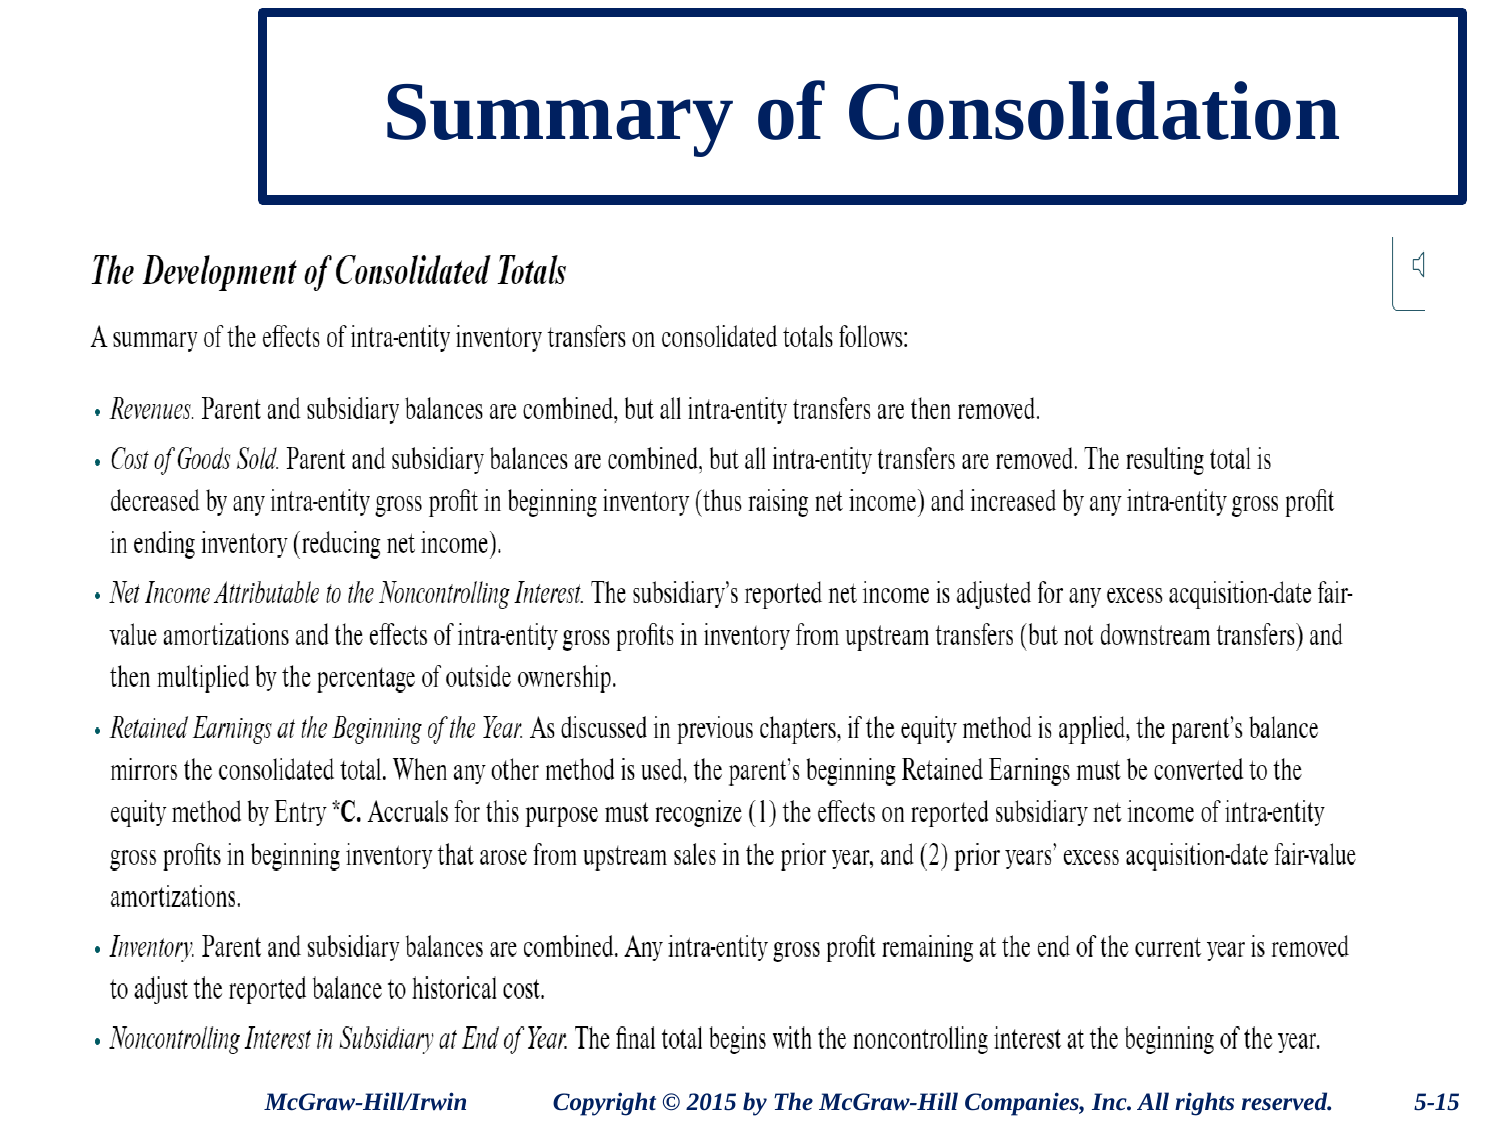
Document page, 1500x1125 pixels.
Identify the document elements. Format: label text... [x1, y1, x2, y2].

title Summary of Consolidation [258, 8, 1467, 205]
slide_number McGraw-Hill/Irwin [249, 1072, 500, 1125]
slide_number 5-15 [1387, 1074, 1475, 1125]
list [74, 237, 1426, 1063]
footer Copyright © 2015 by The McGraw-Hill Companies, Inc. All rights reserved. [512, 1072, 1375, 1125]
